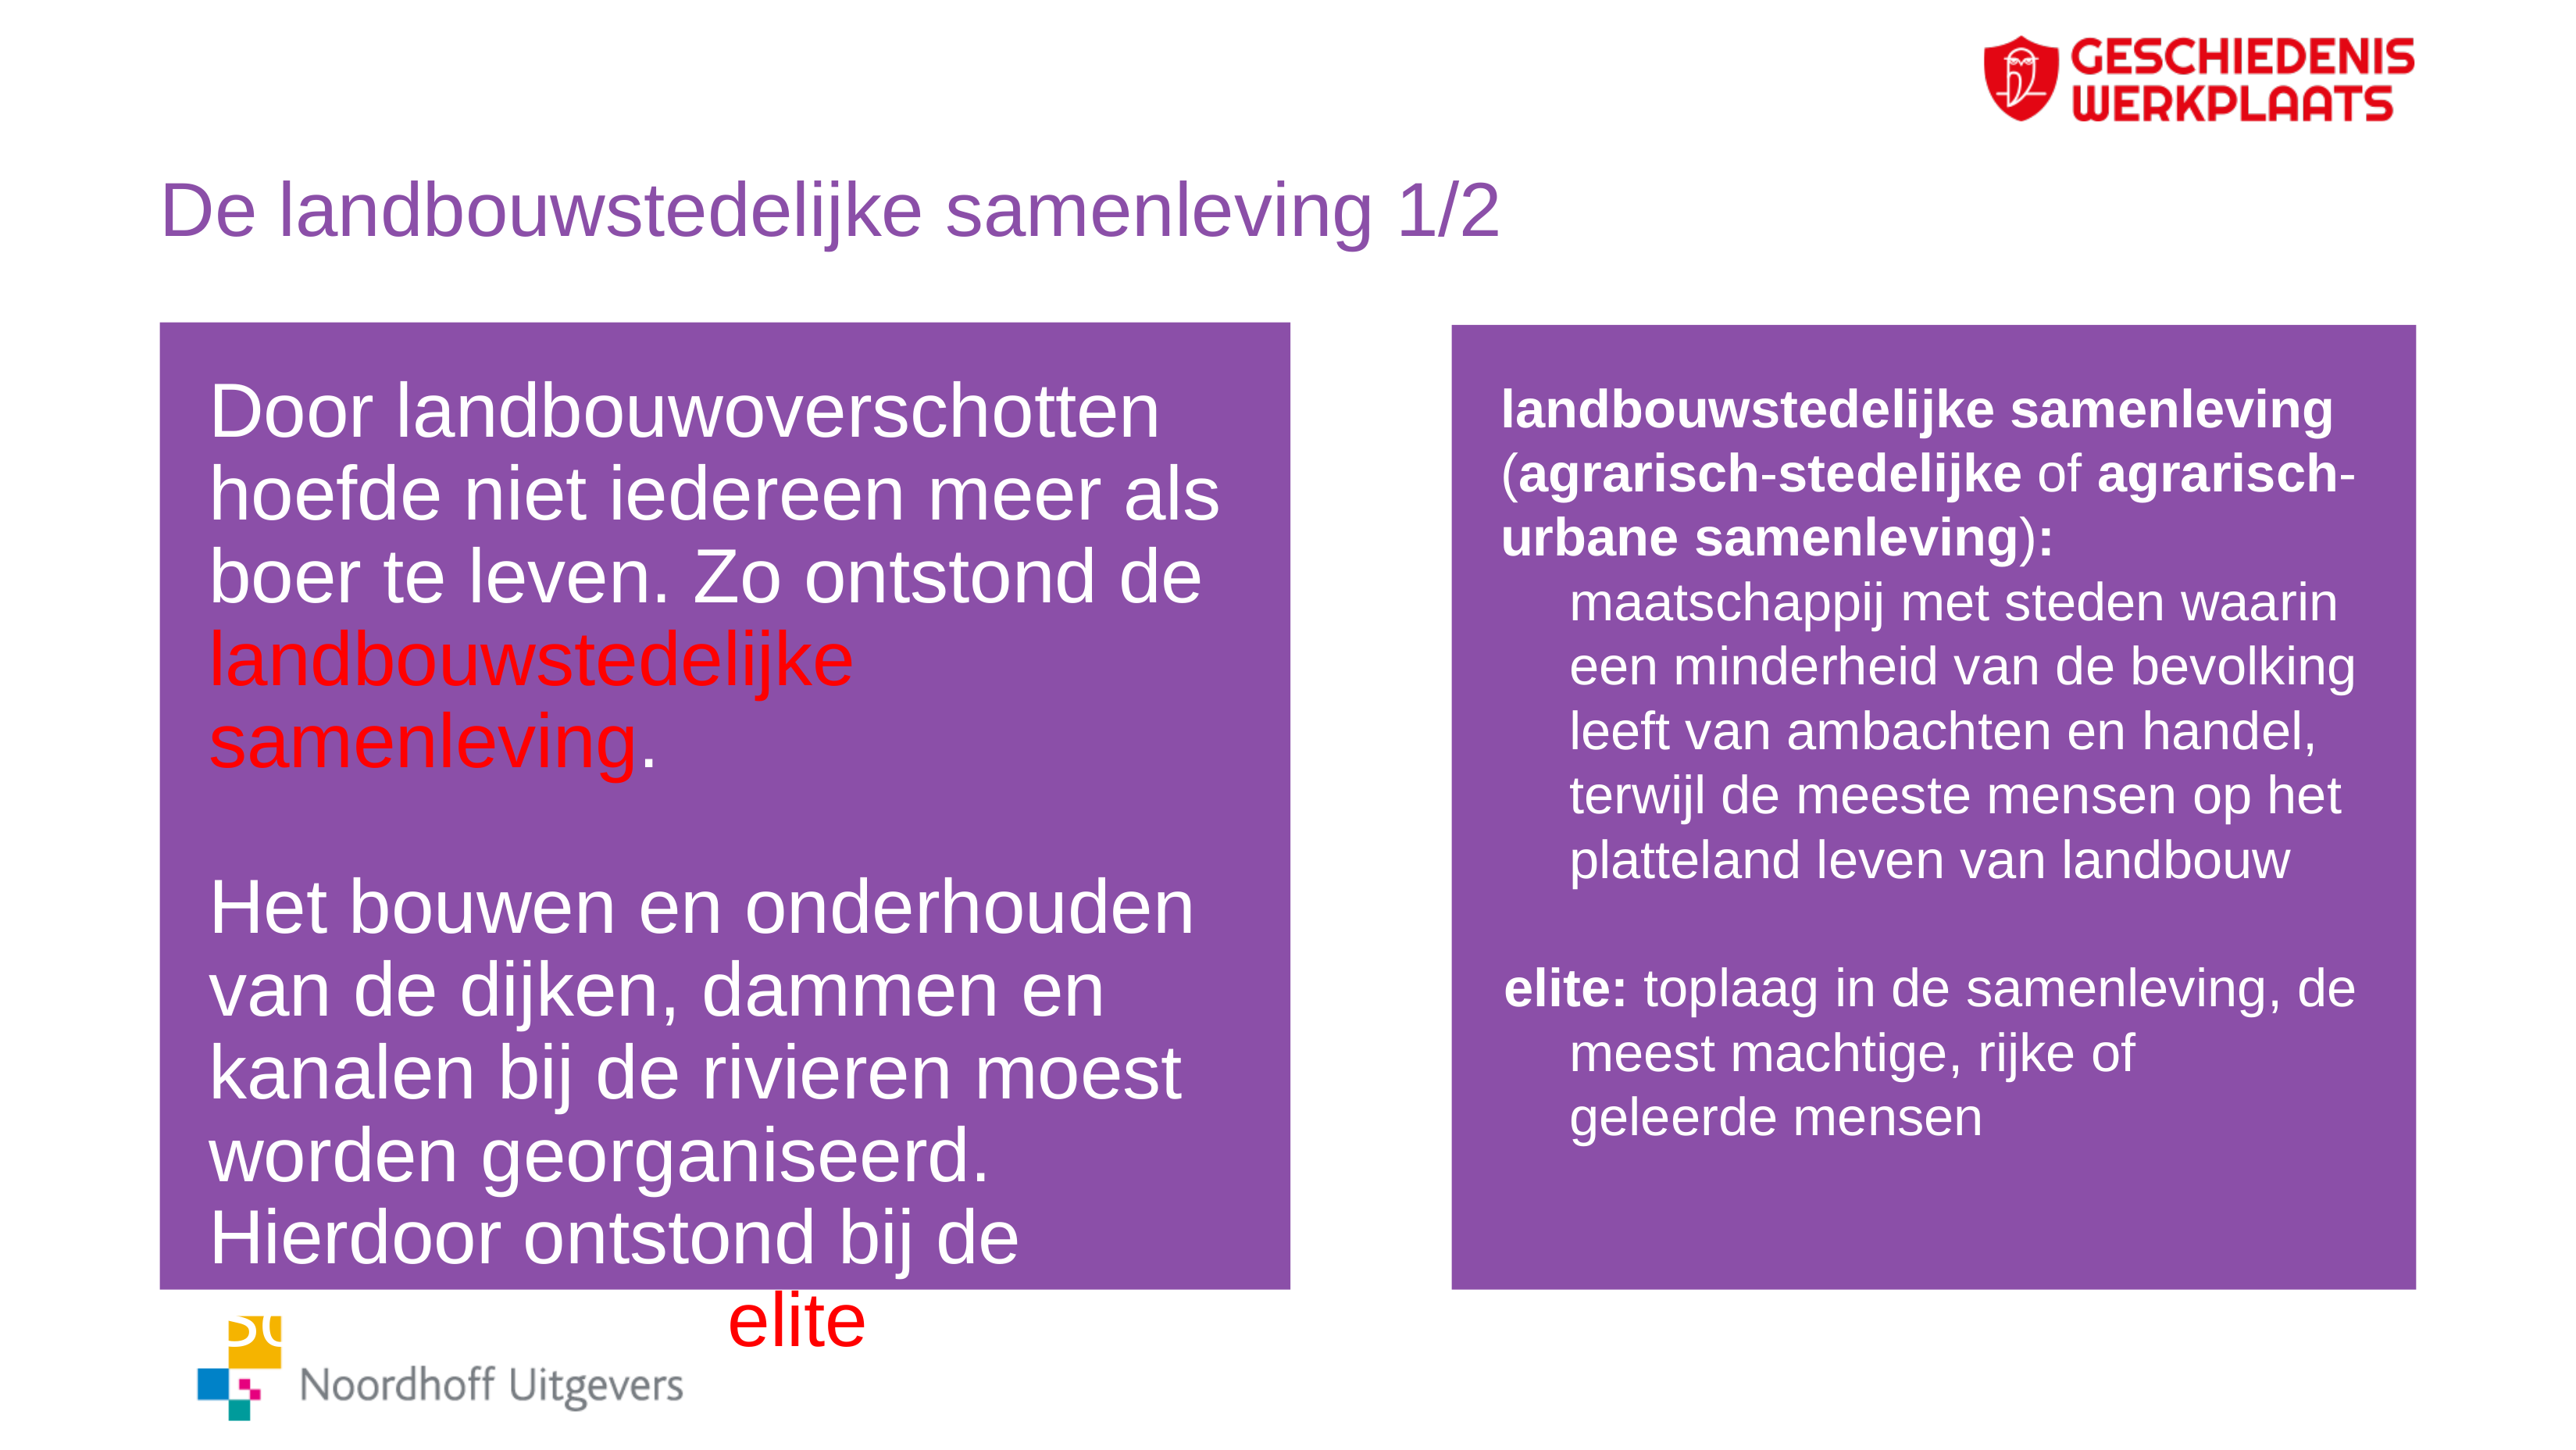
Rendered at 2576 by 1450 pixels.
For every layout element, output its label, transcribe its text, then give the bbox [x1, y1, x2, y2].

picture [1610, 0, 2576, 161]
list Door landbouwoverschotten hoefde niet iedereen meer als boer te leven. Zo ontstond de landbouwstedelijke samenleving. Het bouwen en onderhouden van de dijken, dammen en kanalen bij de rivieren moest worden georganiseerd. Hierdoor ontstond bij de Soemeriërs de elite. [159, 322, 1291, 1290]
picture [159, 1290, 802, 1449]
text_box landbouwstedelijke samenleving (agrarisch-stedelijke of agrarisch-urbane samenleving): maatschappij met steden waarin een minderheid van de bevolking leeft van ambachten en handel, terwijl de meeste mensen op het platteland leven van landbouw elite: toplaag in de samenleving, de meest machtige, rijke of geleerde mensen [1451, 324, 2417, 1290]
title De landbouwstedelijke samenleving 1/2 [159, 159, 2416, 266]
